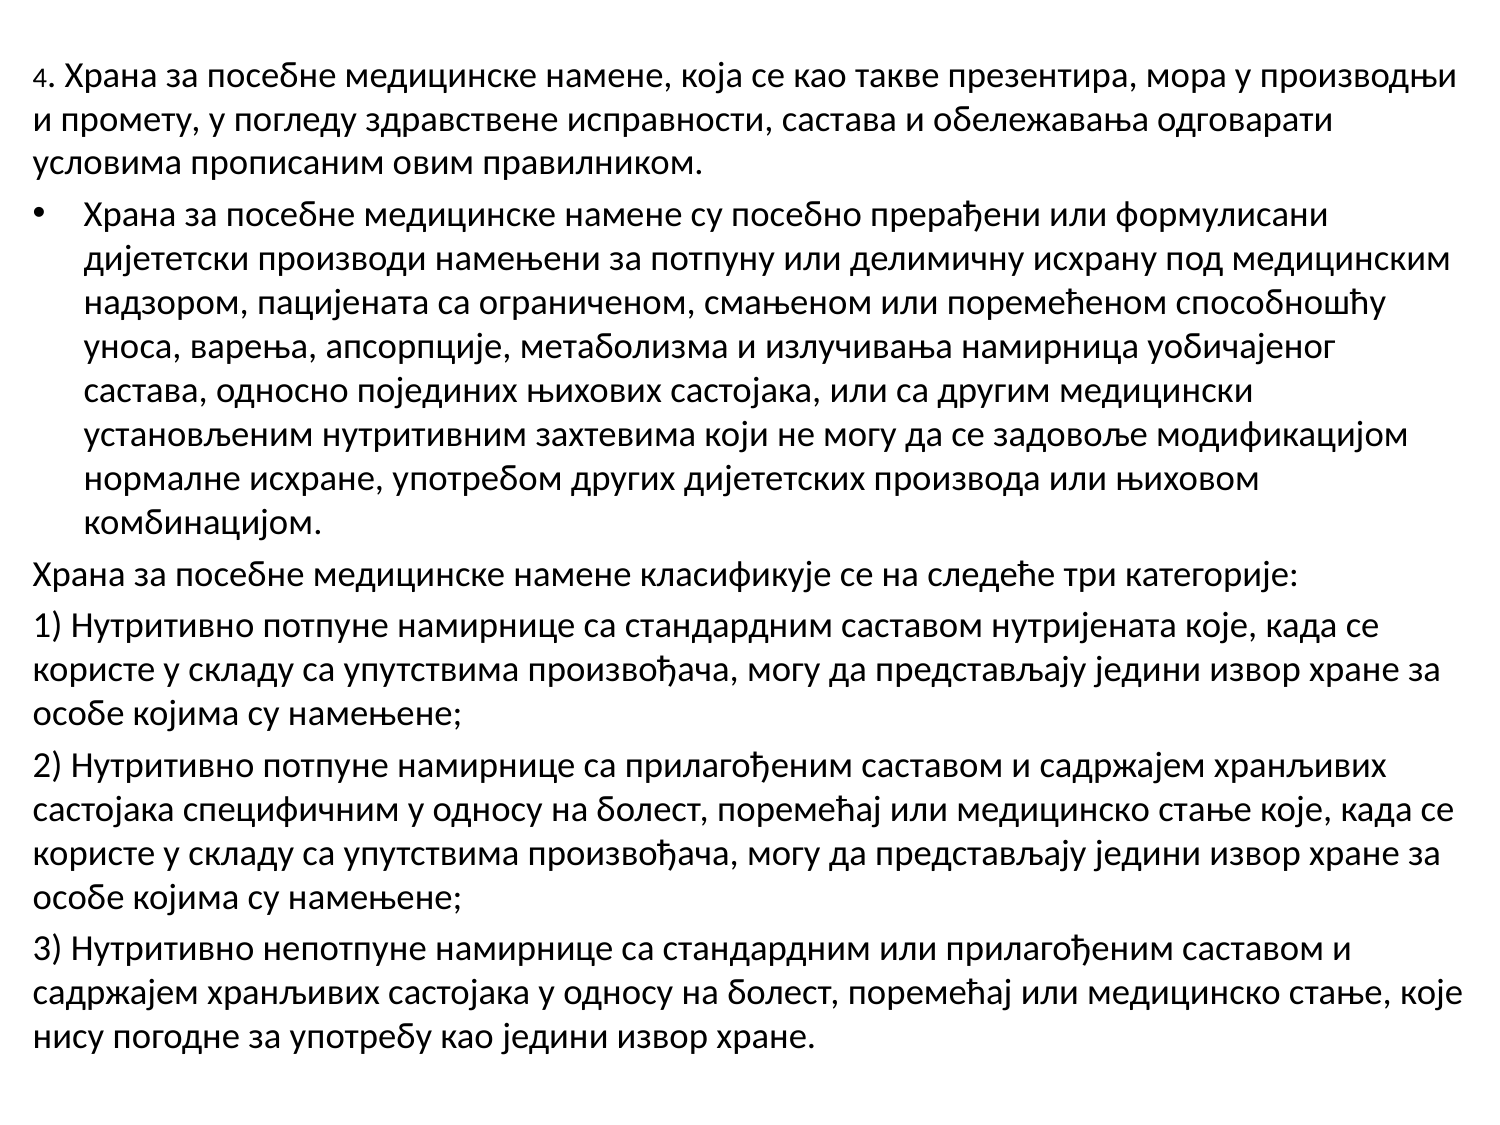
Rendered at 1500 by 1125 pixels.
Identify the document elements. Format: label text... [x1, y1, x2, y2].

list 4. Храна за посебне медицинске намене, која се као такве презентира, мора у производњи и промету, у погледу здравствене исправности, састава и обележавања одговарати условима прописаним овим правилником. Храна за посебне медицинске намене су посебно прерађени или формулисани дијететски производи намењени за потпуну или делимичну исхрану под медицинским надзором, пацијената са ограниченом, смањеном или поремећеном способношћу уноса, варења, апсорпције, метаболизма и излучивања намирница уобичајеног састава, односно појединих њихових састојака, или са другим медицински установљеним нутритивним захтевима који не могу да се задовоље модификацијом нормалне исхране, употребом других дијететских производа или њиховом комбинацијом. Храна за посебне медицинске намене класификује се на следеће три категорије: 1) Нутритивно потпуне намирнице са стандардним саставом нутријената које, када се користе у складу са упутствима произвођача, могу да представљају једини извор хране за особе којима су намењене; 2) Нутритивно потпуне намирнице са прилагођеним саставом и садржајем хранљивих састојака специфичним у односу на болест, поремећај или медицинско стање које, када се користе у складу са упутствима произвођача, могу да представљају једини извор хране за особе којима су намењене; 3) Нутритивно непотпуне намирнице са стандардним или прилагођеним саставом и садржајем хранљивих састојака у односу на болест, поремећај или медицинско стање, које нису погодне за употребу као једини извор хране. [17, 42, 1483, 1106]
